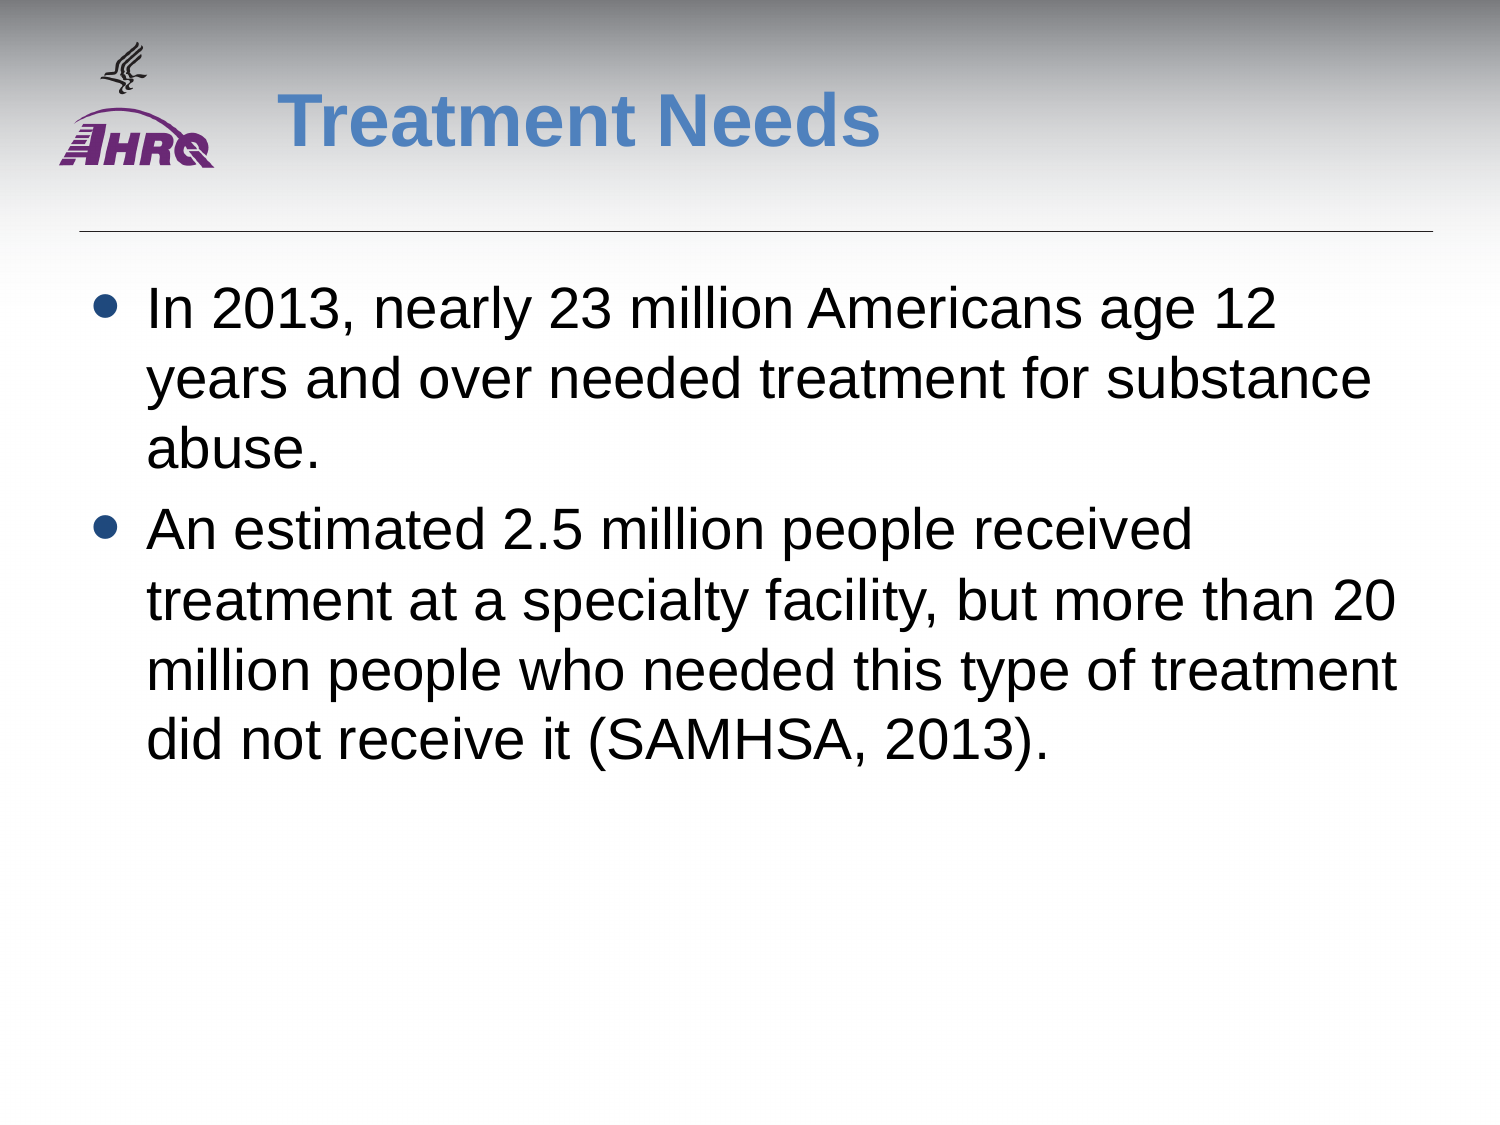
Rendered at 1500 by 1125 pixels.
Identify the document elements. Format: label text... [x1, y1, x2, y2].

list In 2013, nearly 23 million Americans age 12 years and over needed treatment for substance abuse. An estimated 2.5 million people received treatment at a specialty facility, but more than 20 million people who needed this type of treatment did not receive it (SAMHSA, 2013). [75, 262, 1425, 1005]
title Treatment Needs [262, 45, 1425, 188]
picture [0, 0, 1500, 1125]
